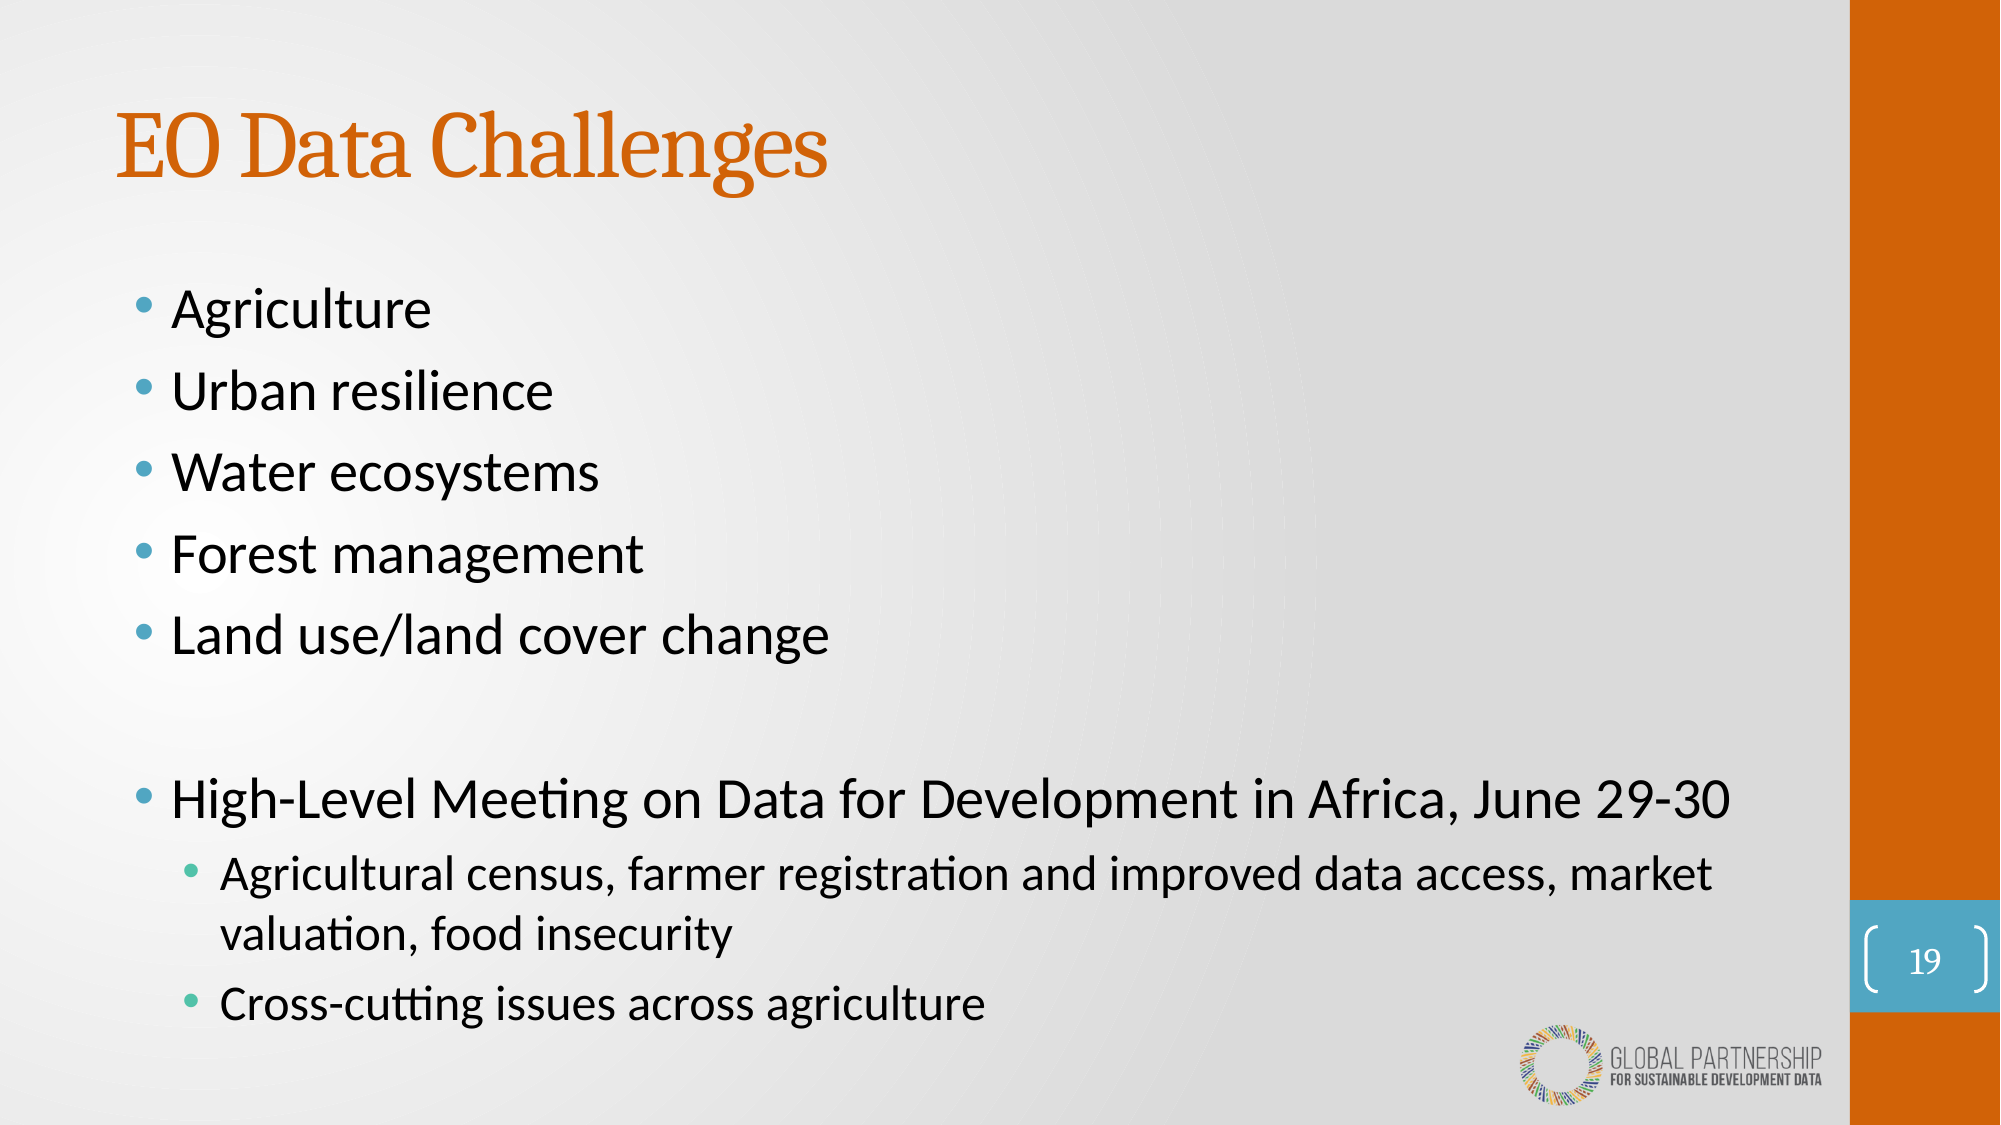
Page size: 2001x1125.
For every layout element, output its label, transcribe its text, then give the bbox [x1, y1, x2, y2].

slide_number 19 [1864, 925, 1988, 994]
list Agriculture Urban resilience Water ecosystems Forest management Land use/land cover change High-Level Meeting on Data for Development in Africa, June 29-30 Agricultural census, farmer registration and improved data access, market valuation, food insecurity Cross-cutting issues across agriculture [99, 262, 1767, 1095]
picture [1518, 1023, 1823, 1107]
title EO Data Challenges [99, 45, 1767, 233]
